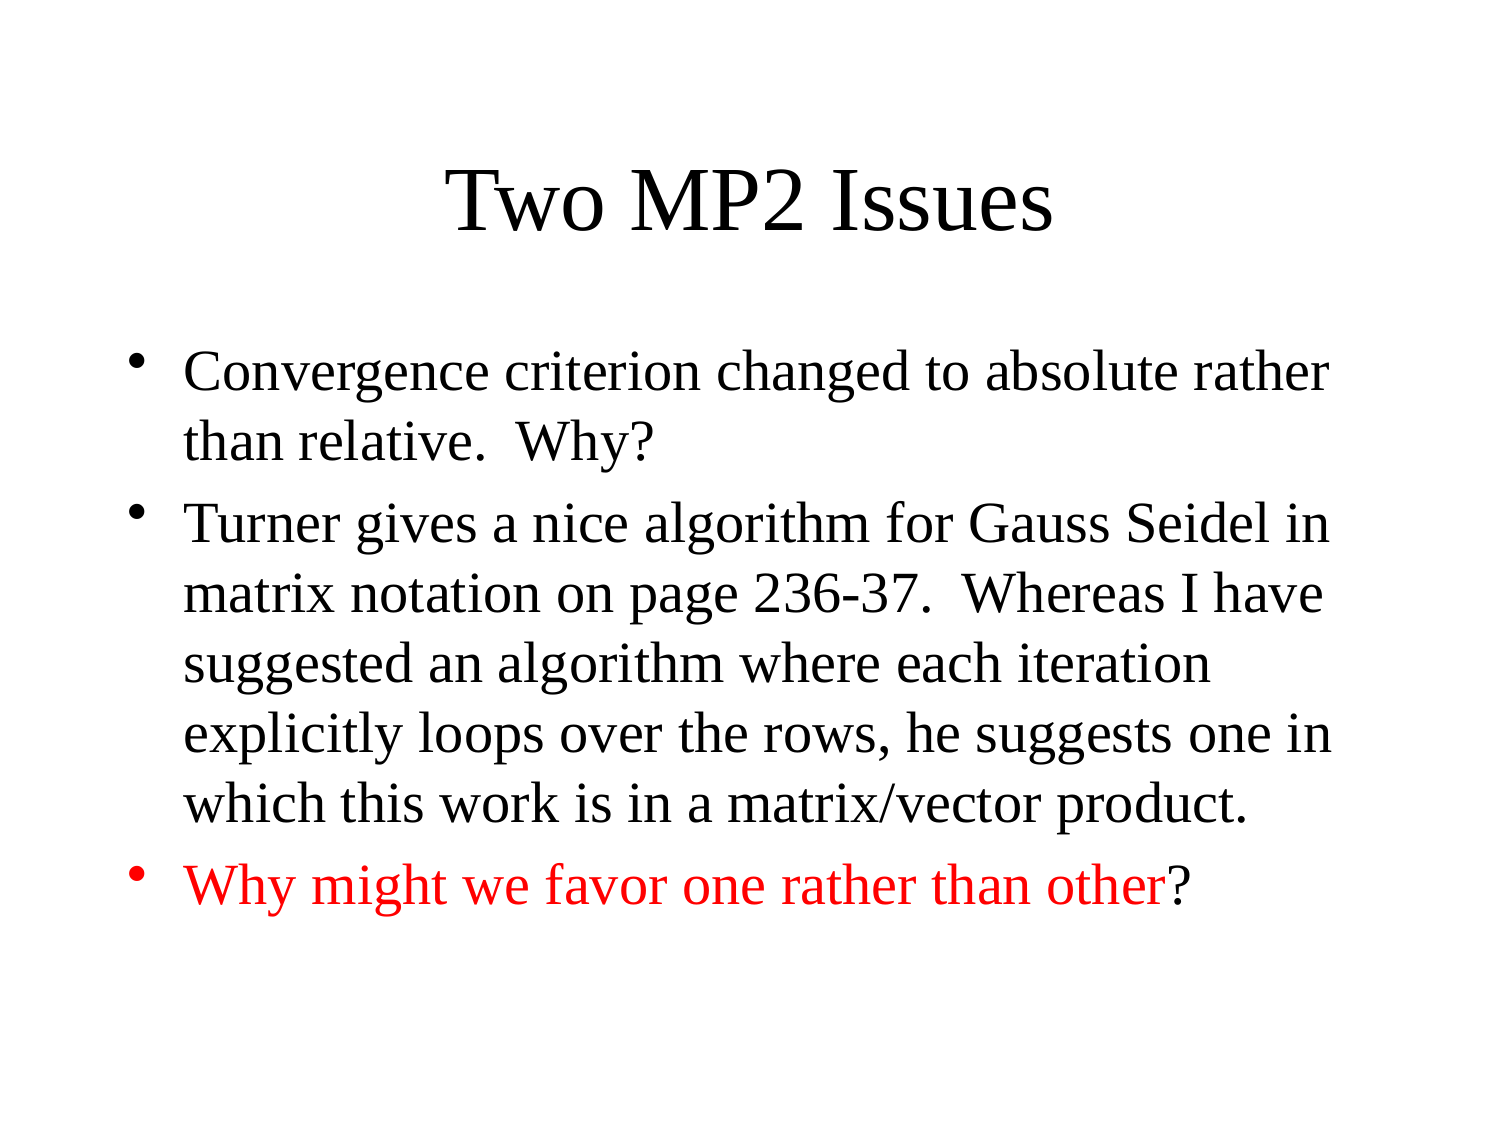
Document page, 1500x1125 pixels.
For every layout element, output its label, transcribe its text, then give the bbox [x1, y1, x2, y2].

title Two MP2 Issues [112, 99, 1388, 288]
list Convergence criterion changed to absolute rather than relative. Why? Turner gives a nice algorithm for Gauss Seidel in matrix notation on page 236-37. Whereas I have suggested an algorithm where each iteration explicitly loops over the rows, he suggests one in which this work is in a matrix/vector product. Why might we favor one rather than other? [112, 324, 1351, 1001]
